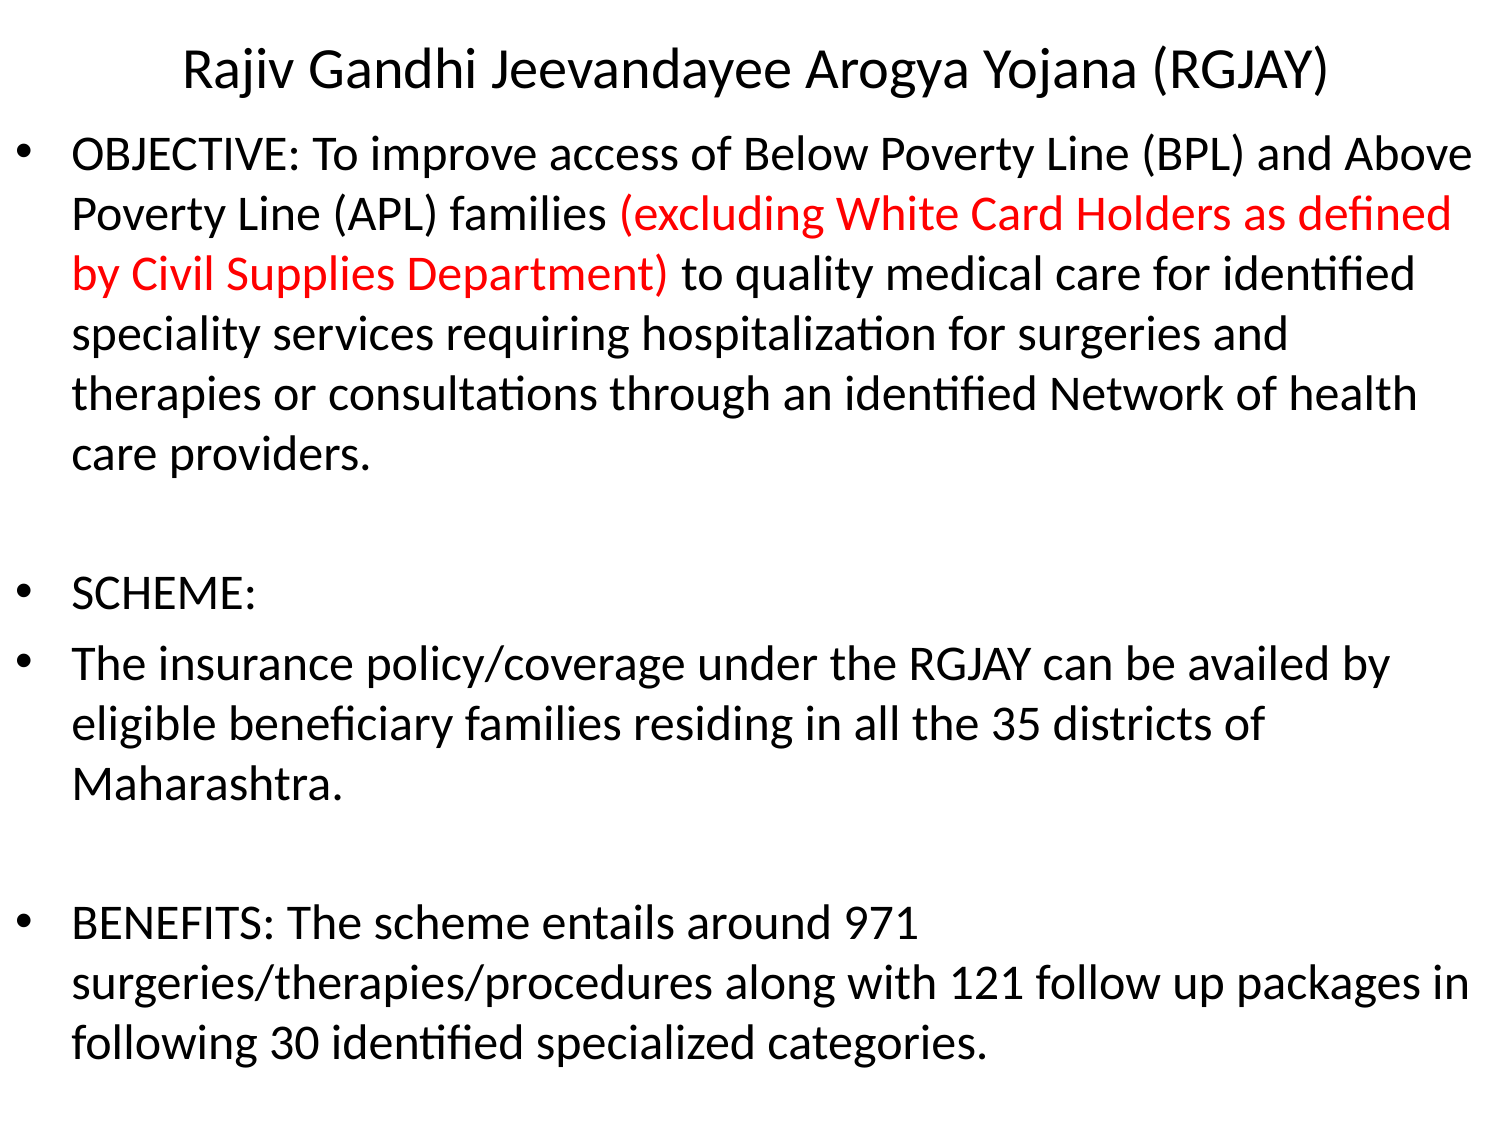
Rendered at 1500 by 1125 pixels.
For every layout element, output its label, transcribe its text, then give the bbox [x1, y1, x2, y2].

title Rajiv Gandhi Jeevandayee Arogya Yojana (RGJAY) [0, 0, 1500, 112]
list OBJECTIVE: To improve access of Below Poverty Line (BPL) and Above Poverty Line (APL) families (excluding White Card Holders as defined by Civil Supplies Department) to quality medical care for identified speciality services requiring hospitalization for surgeries and therapies or consultations through an identified Network of health care providers. SCHEME: The insurance policy/coverage under the RGJAY can be availed by eligible beneficiary families residing in all the 35 districts of Maharashtra. BENEFITS: The scheme entails around 971 surgeries/therapies/procedures along with 121 follow up packages in following 30 identified specialized categories. [0, 112, 1500, 1125]
